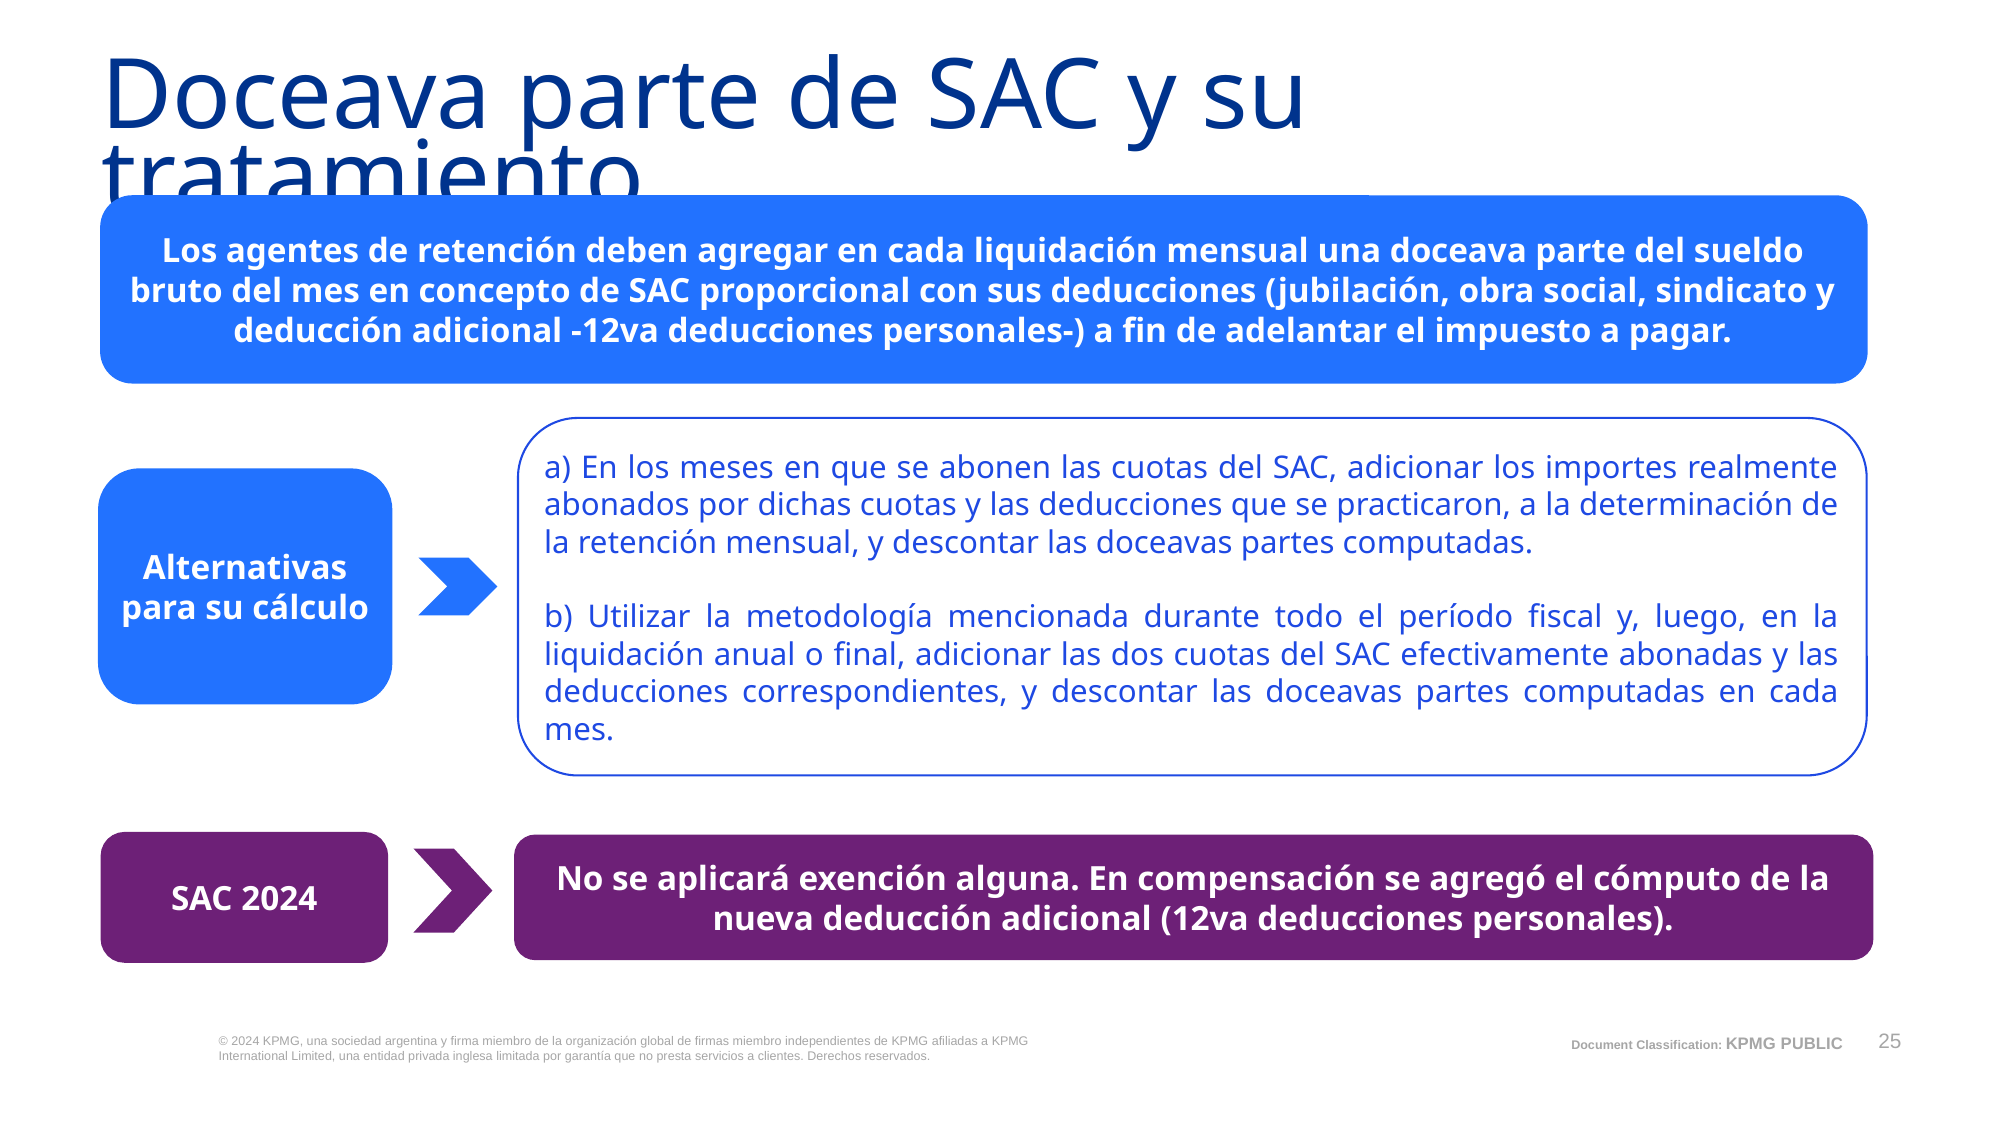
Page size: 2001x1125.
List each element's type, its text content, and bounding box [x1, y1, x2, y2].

text_box No se aplicará exención alguna. En compensación se agregó el cómputo de la nueva deducción adicional (12va deducciones personales). [514, 834, 1874, 961]
text_box [418, 557, 498, 616]
title Doceava parte de SAC y su tratamiento [101, 63, 1776, 151]
text_box Alternativas para su cálculo [100, 470, 391, 703]
text_box SAC 2024 [102, 834, 387, 961]
text_box [413, 848, 493, 933]
text_box Los agentes de retención deben agregar en cada liquidación mensual una doceava parte del sueldo bruto del mes en concepto de SAC proporcional con sus deducciones (jubilación, obra social, sindicato y deducción adicional -12va deducciones personales-) a fin de adelantar el impuesto a pagar. [100, 195, 1868, 384]
text_box a) En los meses en que se abonen las cuotas del SAC, adicionar los importes realmente abonados por dichas cuotas y las deducciones que se practicaron, a la determinación de la retención mensual, y descontar las doceavas partes computadas. b) Utilizar la metodología mencionada durante todo el período fiscal y, luego, en la liquidación anual o final, adicionar las dos cuotas del SAC efectivamente abonadas y las deducciones correspondientes, y descontar las doceavas partes computadas en cada mes. [516, 416, 1868, 777]
